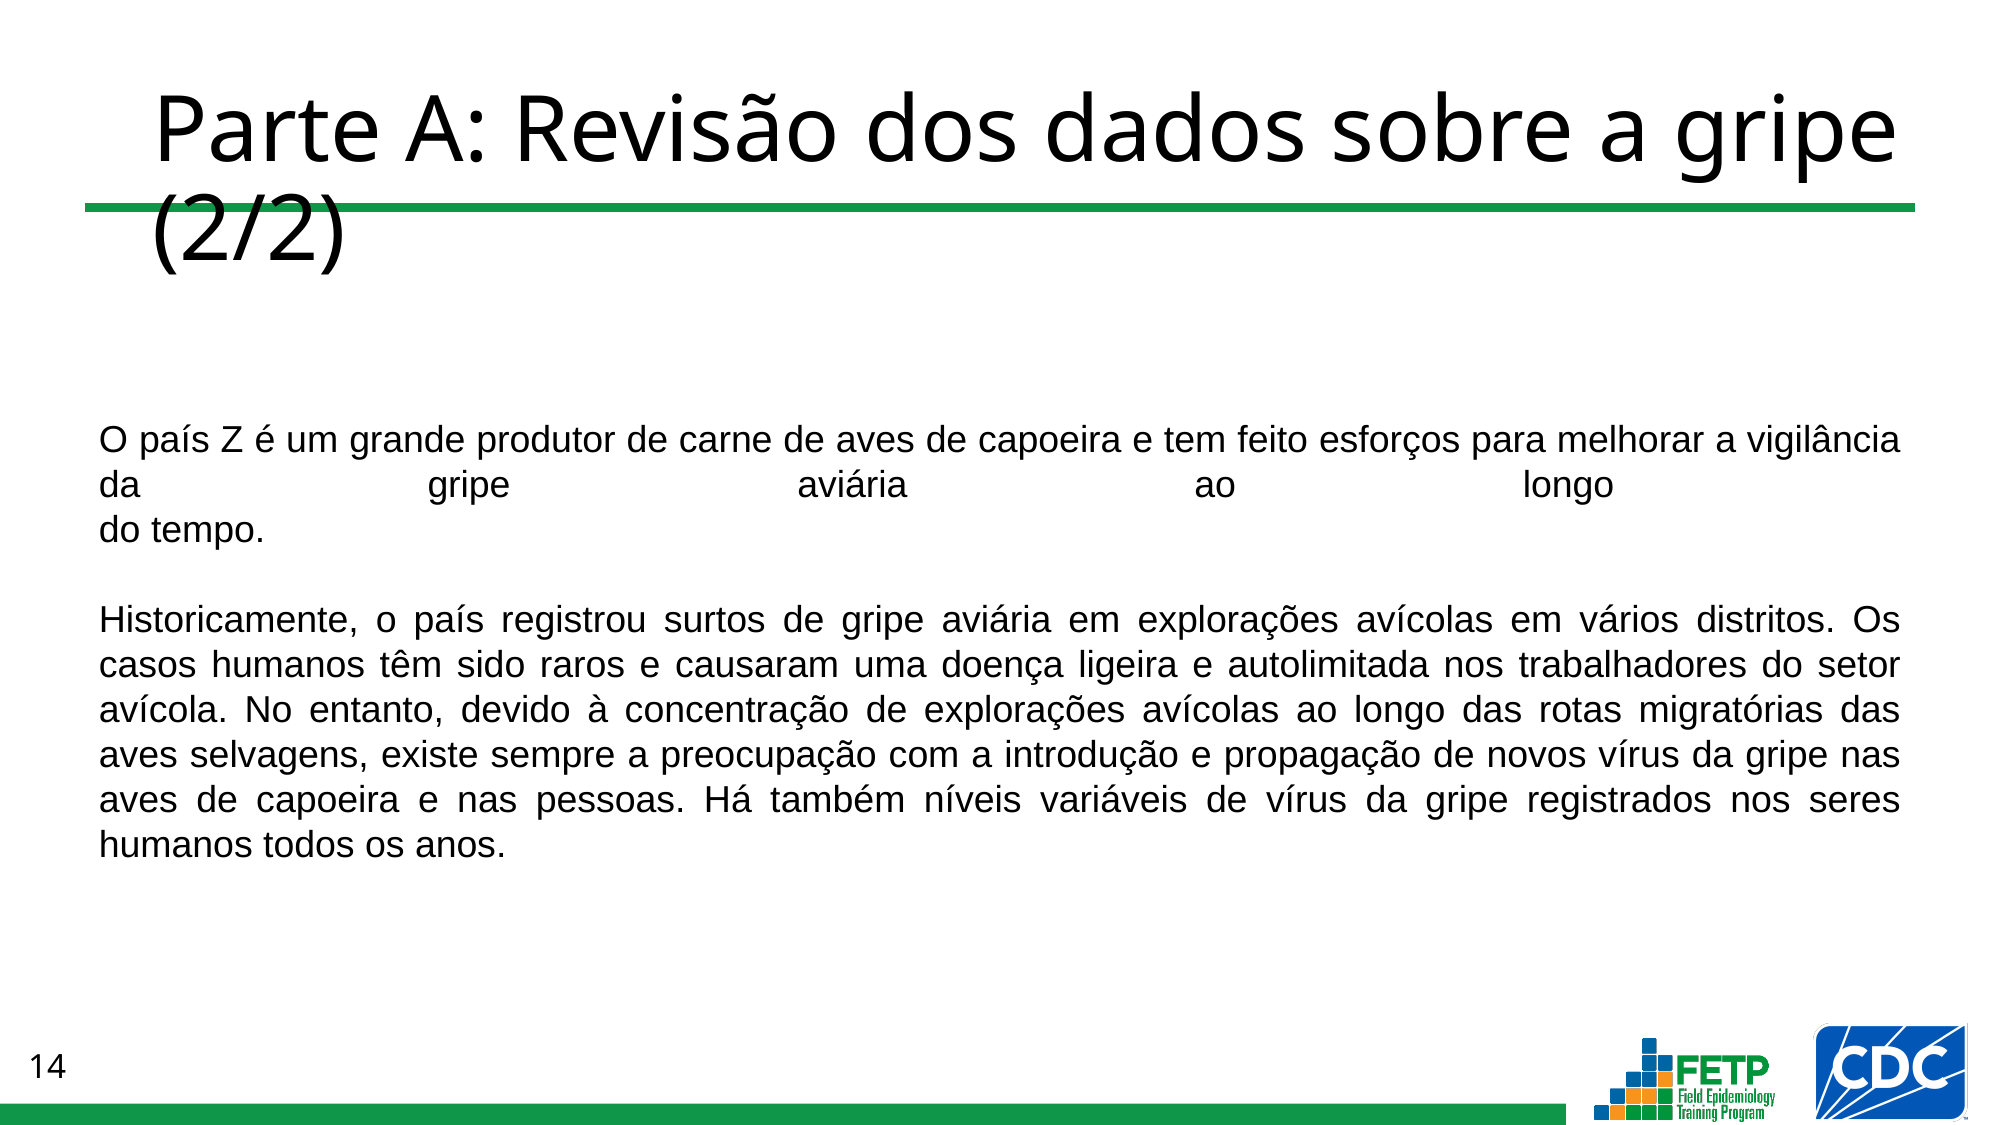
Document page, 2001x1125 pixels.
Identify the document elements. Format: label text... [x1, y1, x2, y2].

title Parte A: Revisão dos dados sobre a gripe (2/2) [137, 75, 2000, 207]
list O país Z é um grande produtor de carne de aves de capoeira e tem feito esforços para melhorar a vigilância da gripe aviária ao longo do tempo. Historicamente, o país registrou surtos de gripe aviária em explorações avícolas em vários distritos. Os casos humanos têm sido raros e causaram uma doença ligeira e autolimitada nos trabalhadores do setor avícola. No entanto, devido à concentração de explorações avícolas ao longo das rotas migratórias das aves selvagens, existe sempre a preocupação com a introdução e propagação de novos vírus da gripe nas aves de capoeira e nas pessoas. Há também níveis variáveis de vírus da gripe registrados nos seres humanos todos os anos. [84, 215, 1916, 1065]
picture [1813, 1023, 1968, 1122]
picture [1594, 1065, 1775, 1122]
